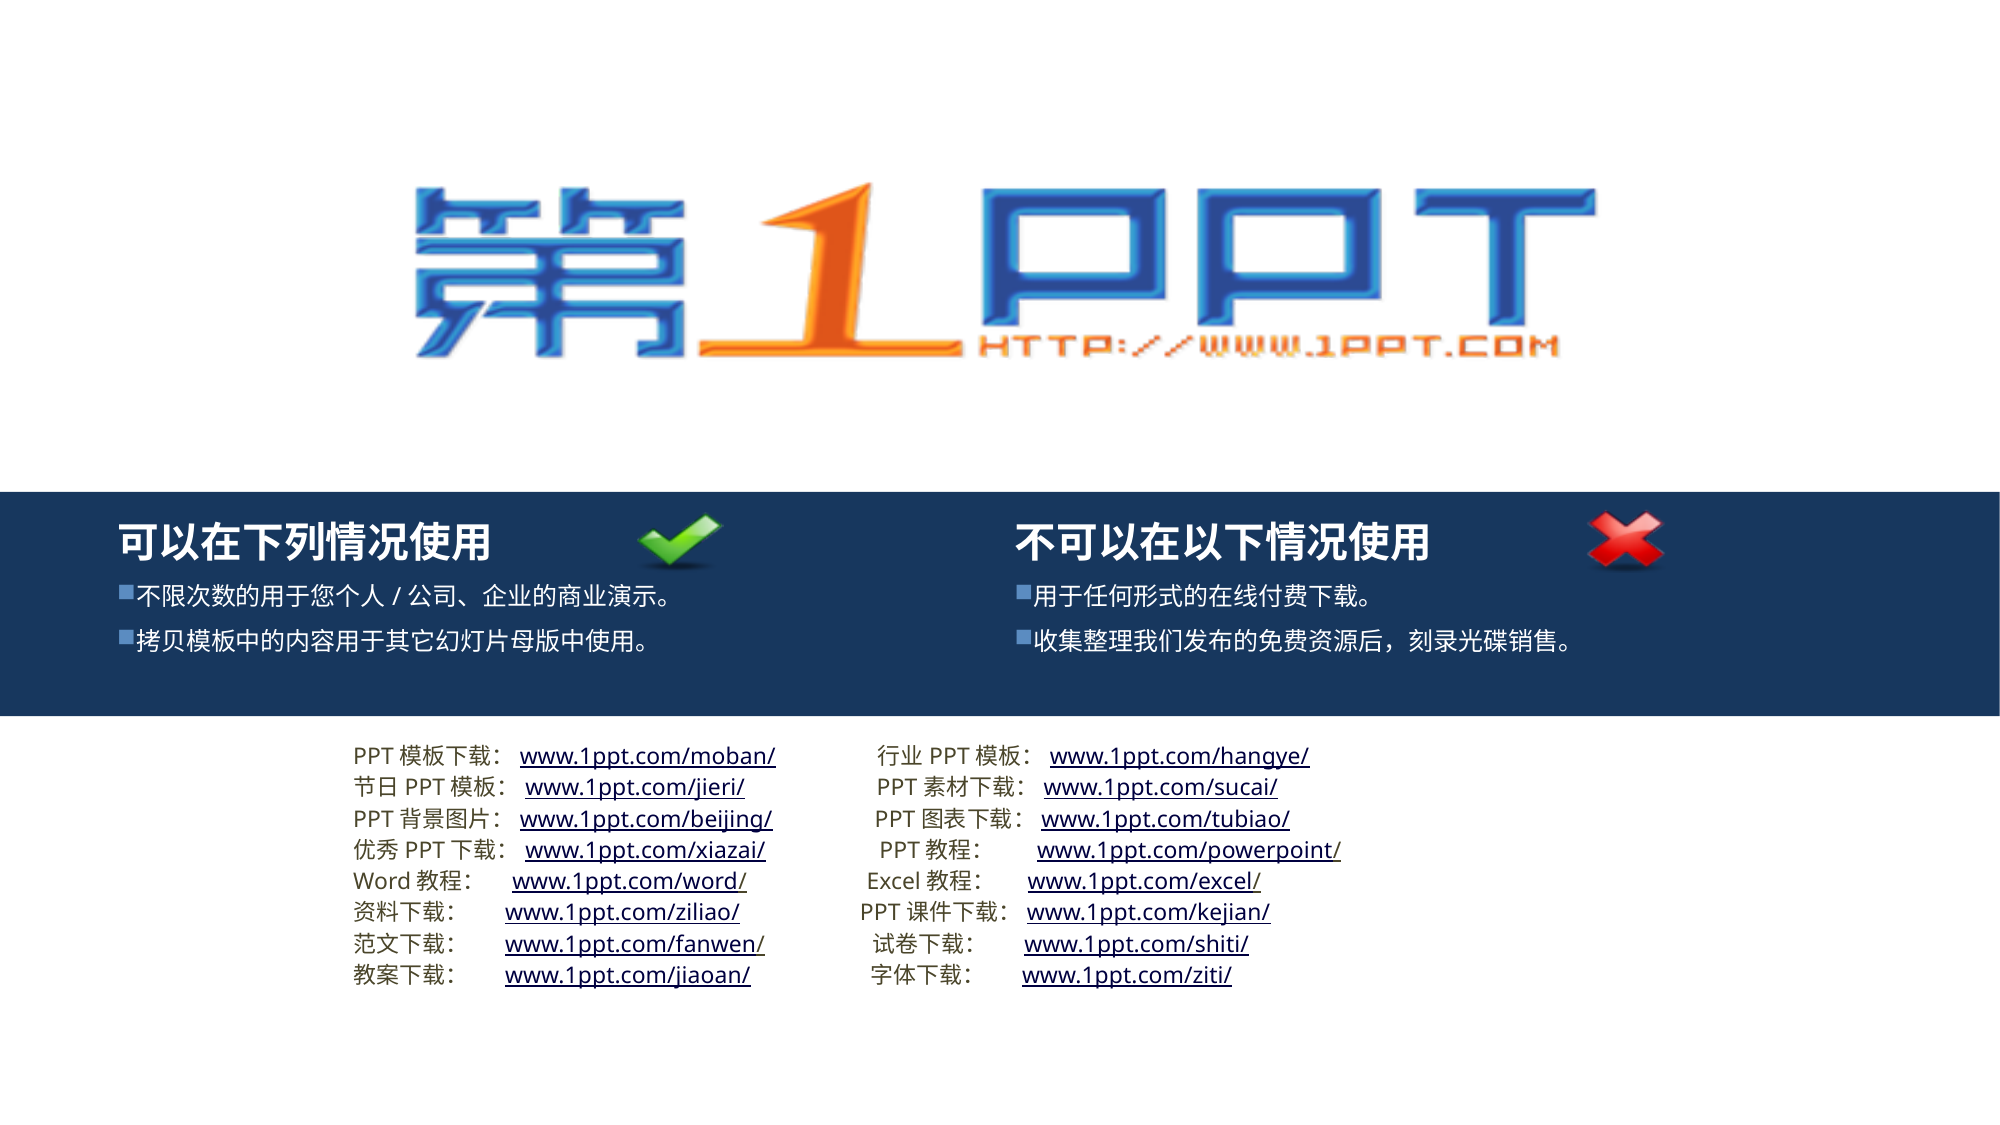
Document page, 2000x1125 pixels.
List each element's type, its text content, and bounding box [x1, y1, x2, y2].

text_box [0, 491, 2000, 717]
text_box 不可以在以下情况使用 用于任何形式的在线付费下载。 收集整理我们发布的免费资源后，刻录光碟销售。 [999, 508, 1898, 762]
picture [1581, 507, 1669, 573]
text_box 可以在下列情况使用 不限次数的用于您个人/公司、企业的商业演示。 拷贝模板中的内容用于其它幻灯片母版中使用。 [102, 508, 1000, 774]
picture [179, 51, 1867, 492]
picture [637, 507, 724, 573]
text_box PPT模板下载：www.1ppt.com/moban/ 行业PPT模板：www.1ppt.com/hangye/ 节日PPT模板：www.1ppt.com/jieri/ PPT素材下载：www.1ppt.com/sucai/ PPT背景图片：www.1ppt.com/beijing/ PPT图表下载：www.1ppt.com/tubiao/ 优秀PPT下载：www.1ppt.com/xiazai/ PPT教程： www.1ppt.com/powerpoint/ Word教程： www.1ppt.com/word/ Excel教程： www.1ppt.com/excel/ 资料下载： www.1ppt.com/ziliao/ PPT课件下载：www.1ppt.com/kejian/ 范文下载： www.1ppt.com/fanwen/ 试卷下载： www.1ppt.com/shiti/ 教案下载： www.1ppt.com/jiaoan/ 字体下载： www.1ppt.com/ziti/ [336, 762, 1752, 1008]
